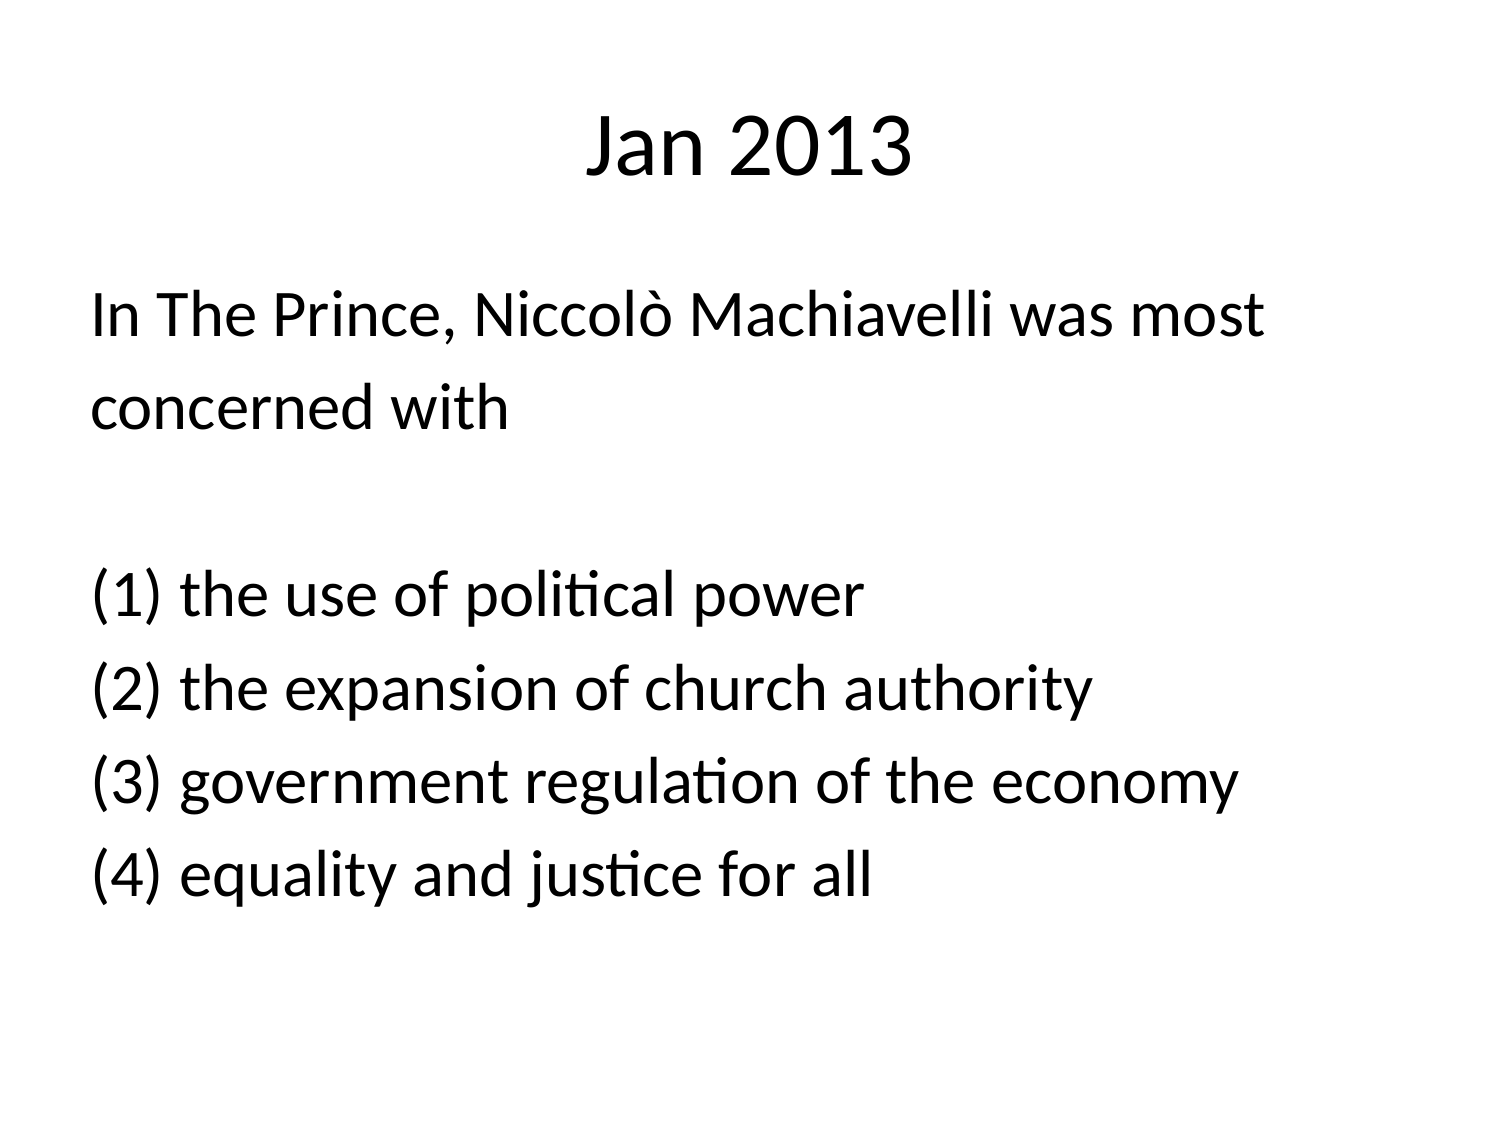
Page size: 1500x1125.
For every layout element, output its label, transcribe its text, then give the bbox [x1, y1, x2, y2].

list In The Prince, Niccolò Machiavelli was most concerned with (1) the use of political power (2) the expansion of church authority (3) government regulation of the economy (4) equality and justice for all [75, 262, 1425, 1005]
title Jan 2013 [75, 45, 1425, 233]
